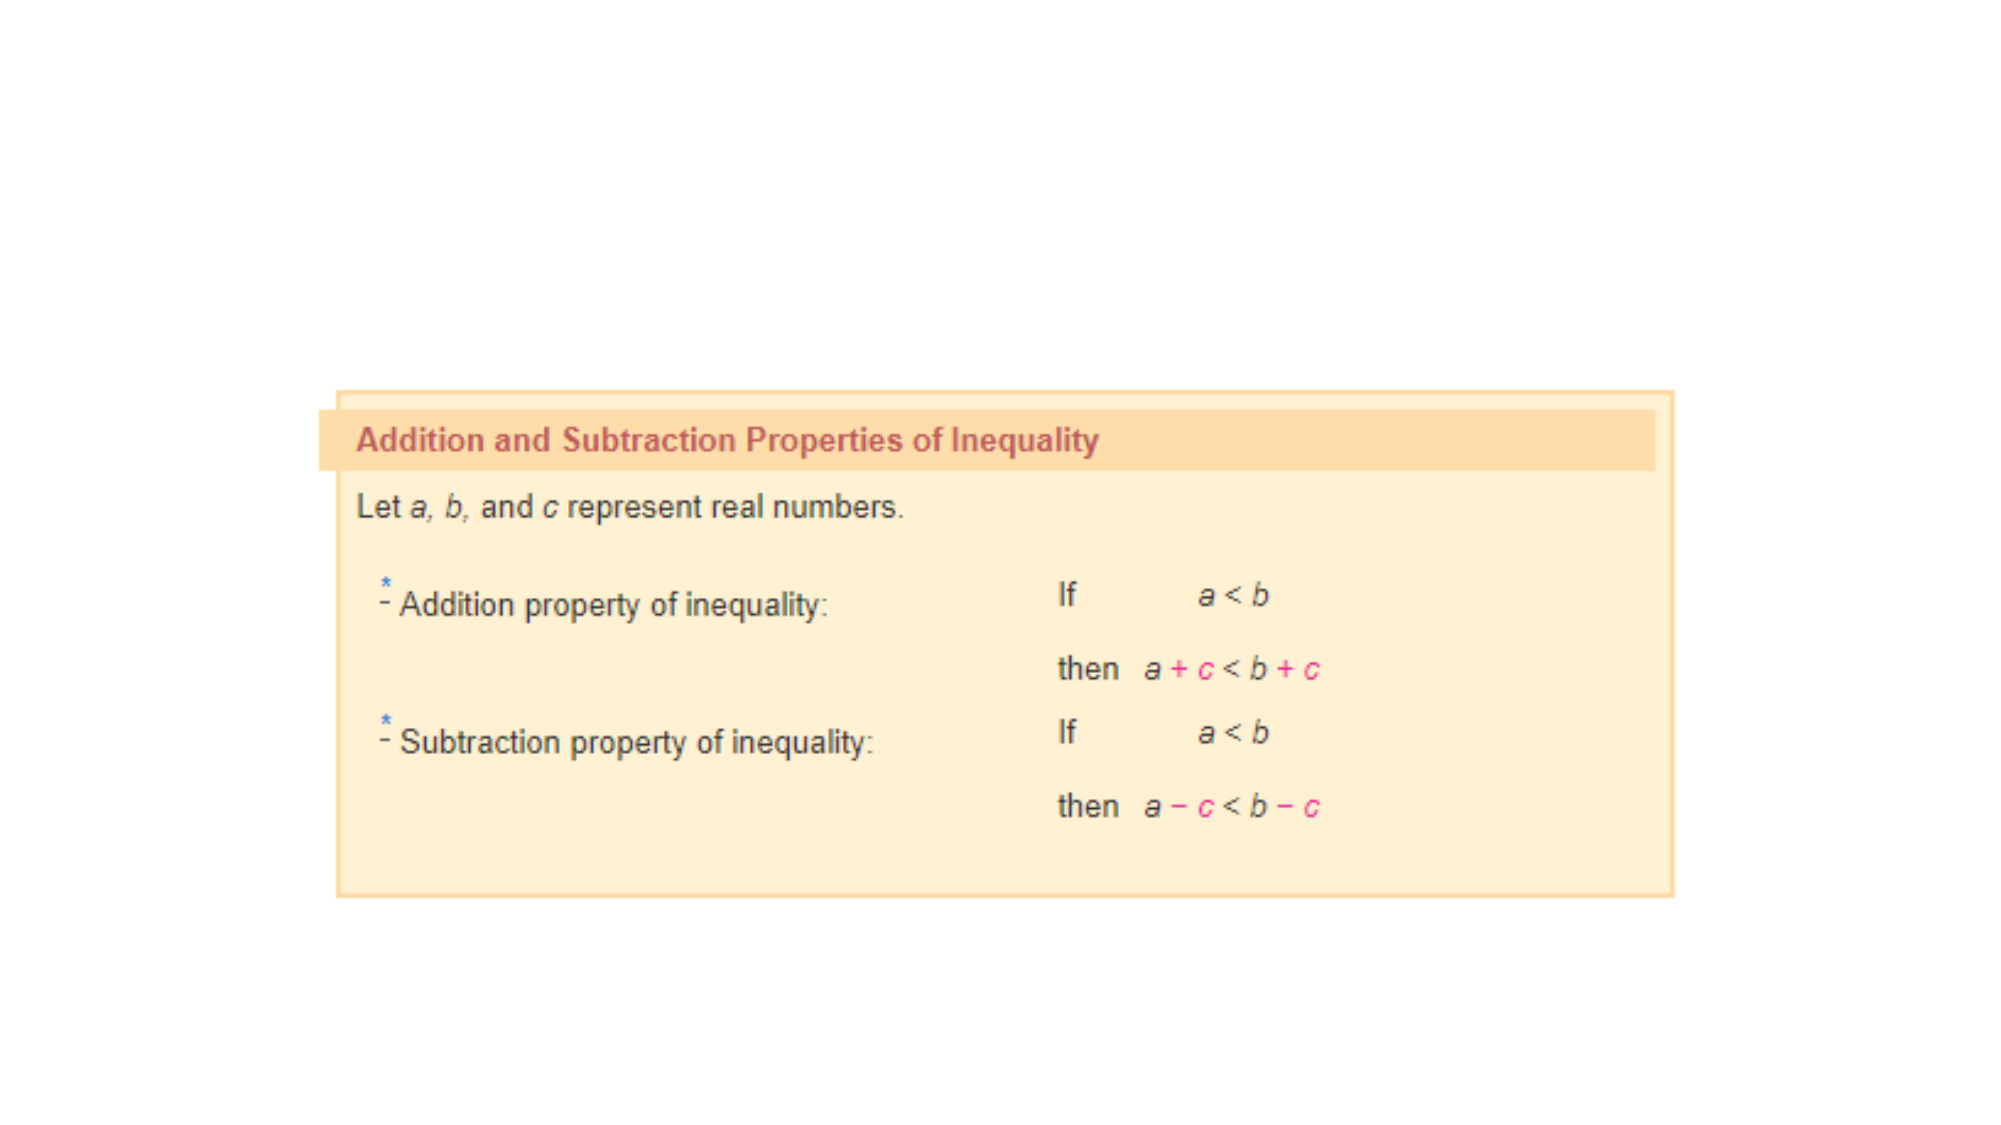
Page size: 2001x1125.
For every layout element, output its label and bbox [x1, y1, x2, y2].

list [290, 376, 1710, 916]
